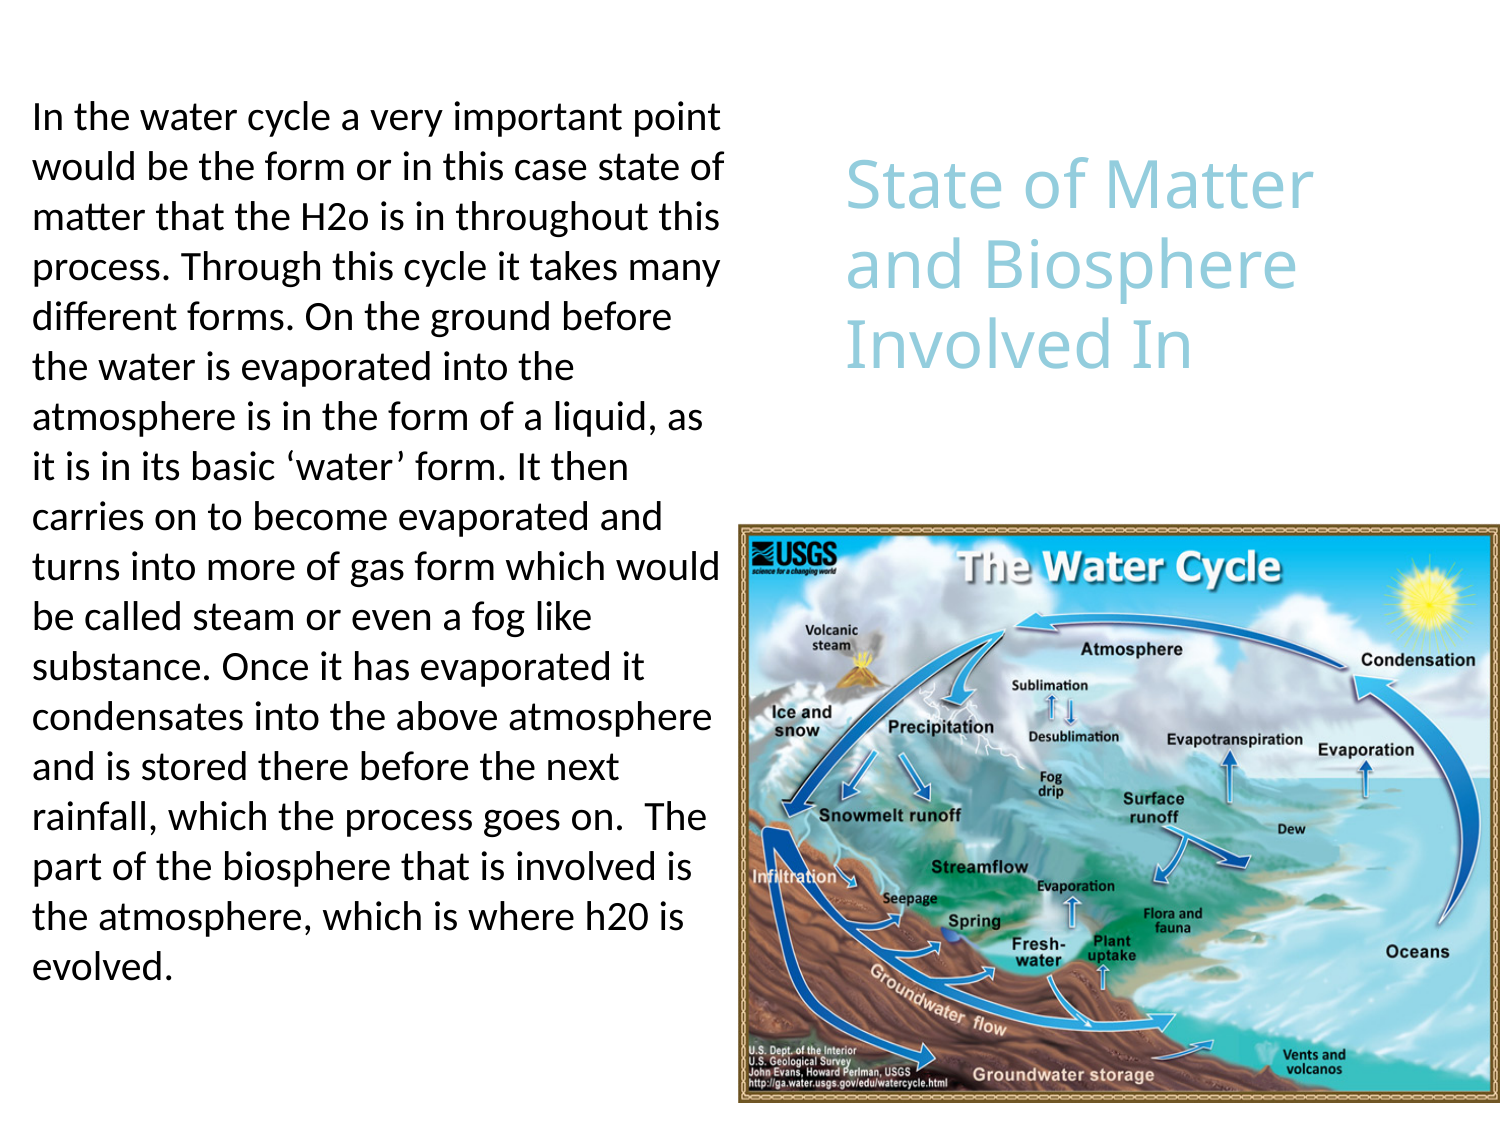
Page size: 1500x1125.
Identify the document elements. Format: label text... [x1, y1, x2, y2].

text_box In the water cycle a very important point would be the form or in this case state of matter that the H2o is in throughout this process. Through this cycle it takes many different forms. On the ground before the water is evaporated into the atmosphere is in the form of a liquid, as it is in its basic ‘water’ form. It then carries on to become evaporated and turns into more of gas form which would be called steam or even a fog like substance. Once it has evaporated it condensates into the above atmosphere and is stored there before the next rainfall, which the process goes on. The part of the biosphere that is involved is the atmosphere, which is where h20 is evolved. [17, 81, 751, 997]
text_box State of Matter and Biosphere Involved In [831, 134, 1423, 390]
picture [737, 522, 1500, 1103]
